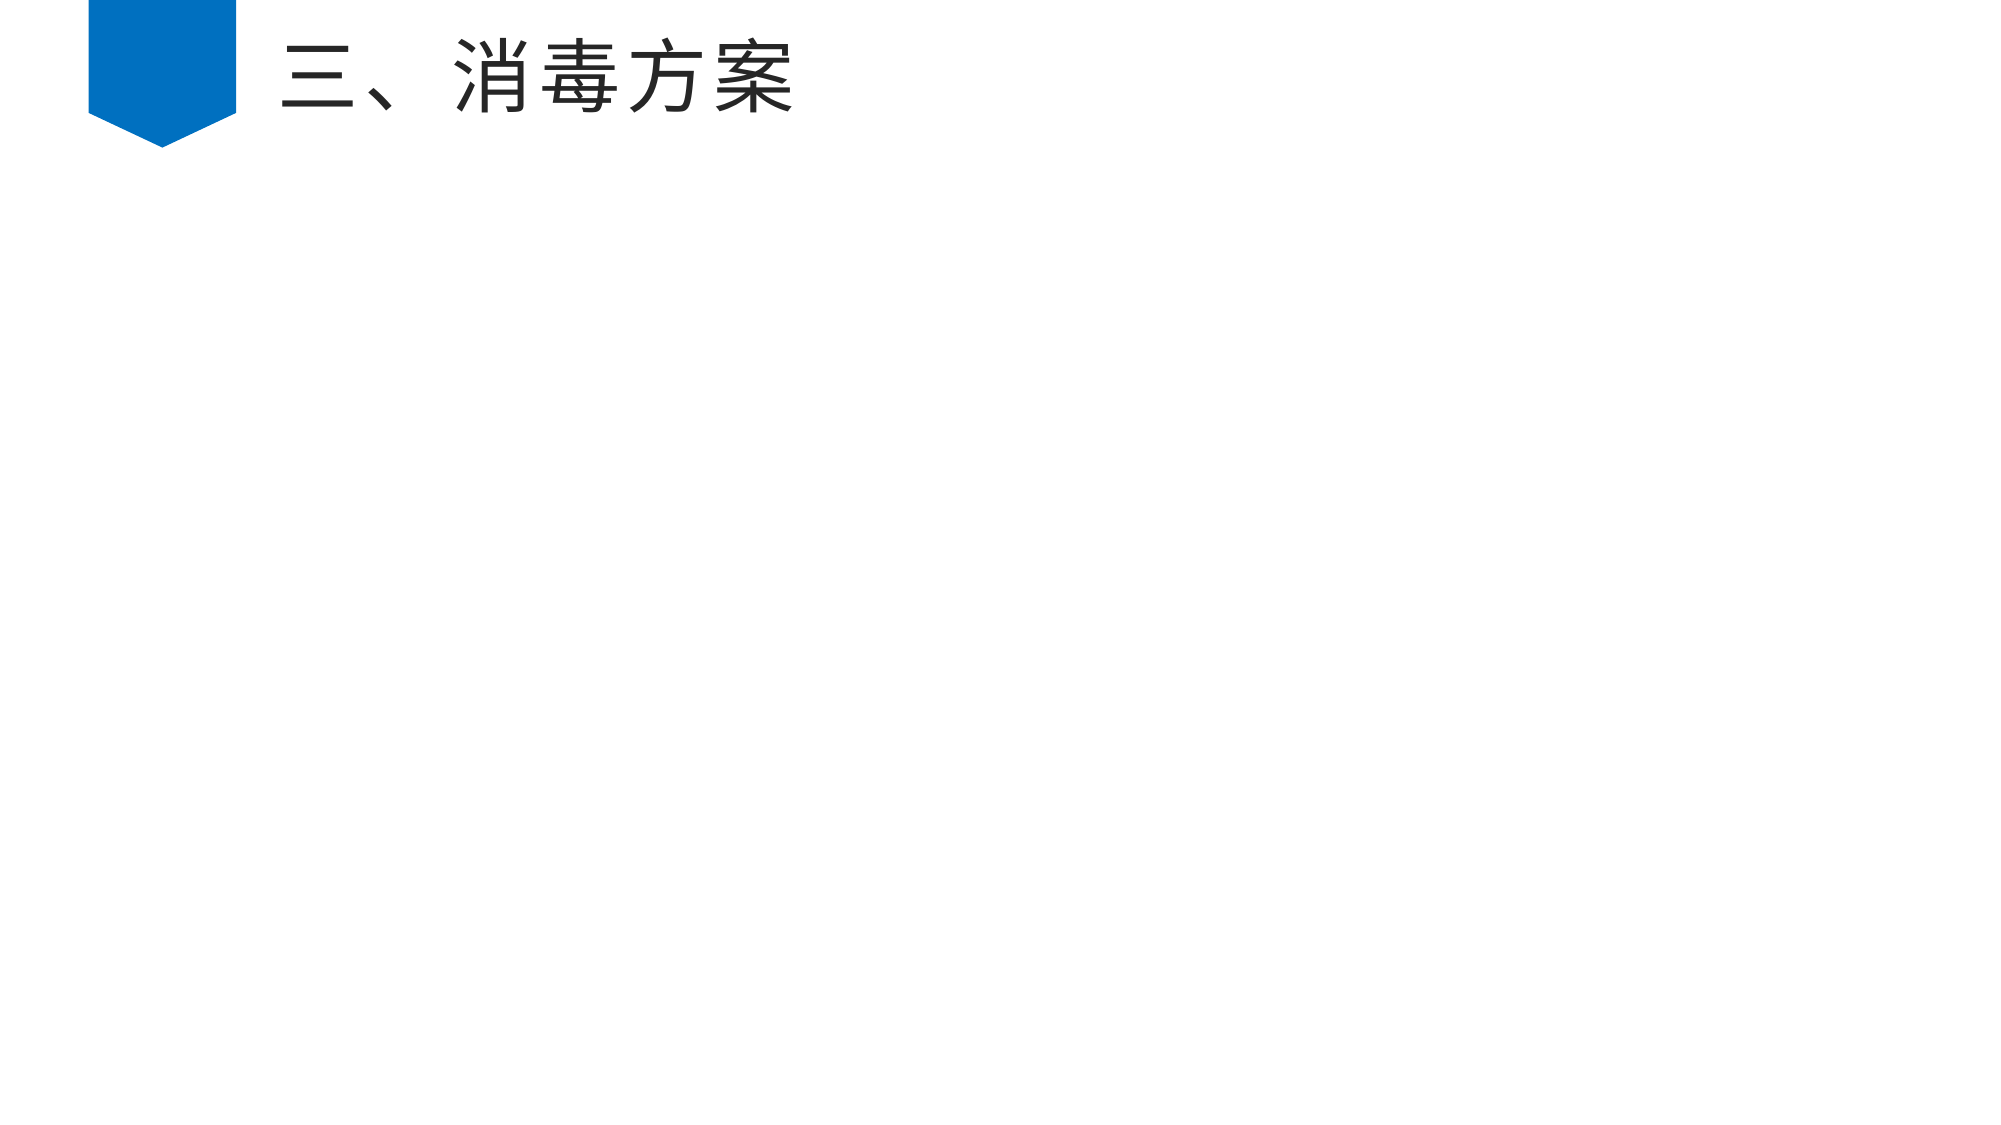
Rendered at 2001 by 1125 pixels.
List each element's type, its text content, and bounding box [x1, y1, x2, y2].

title 三、消毒方案 [262, 15, 1940, 132]
text_box [87, 0, 238, 149]
